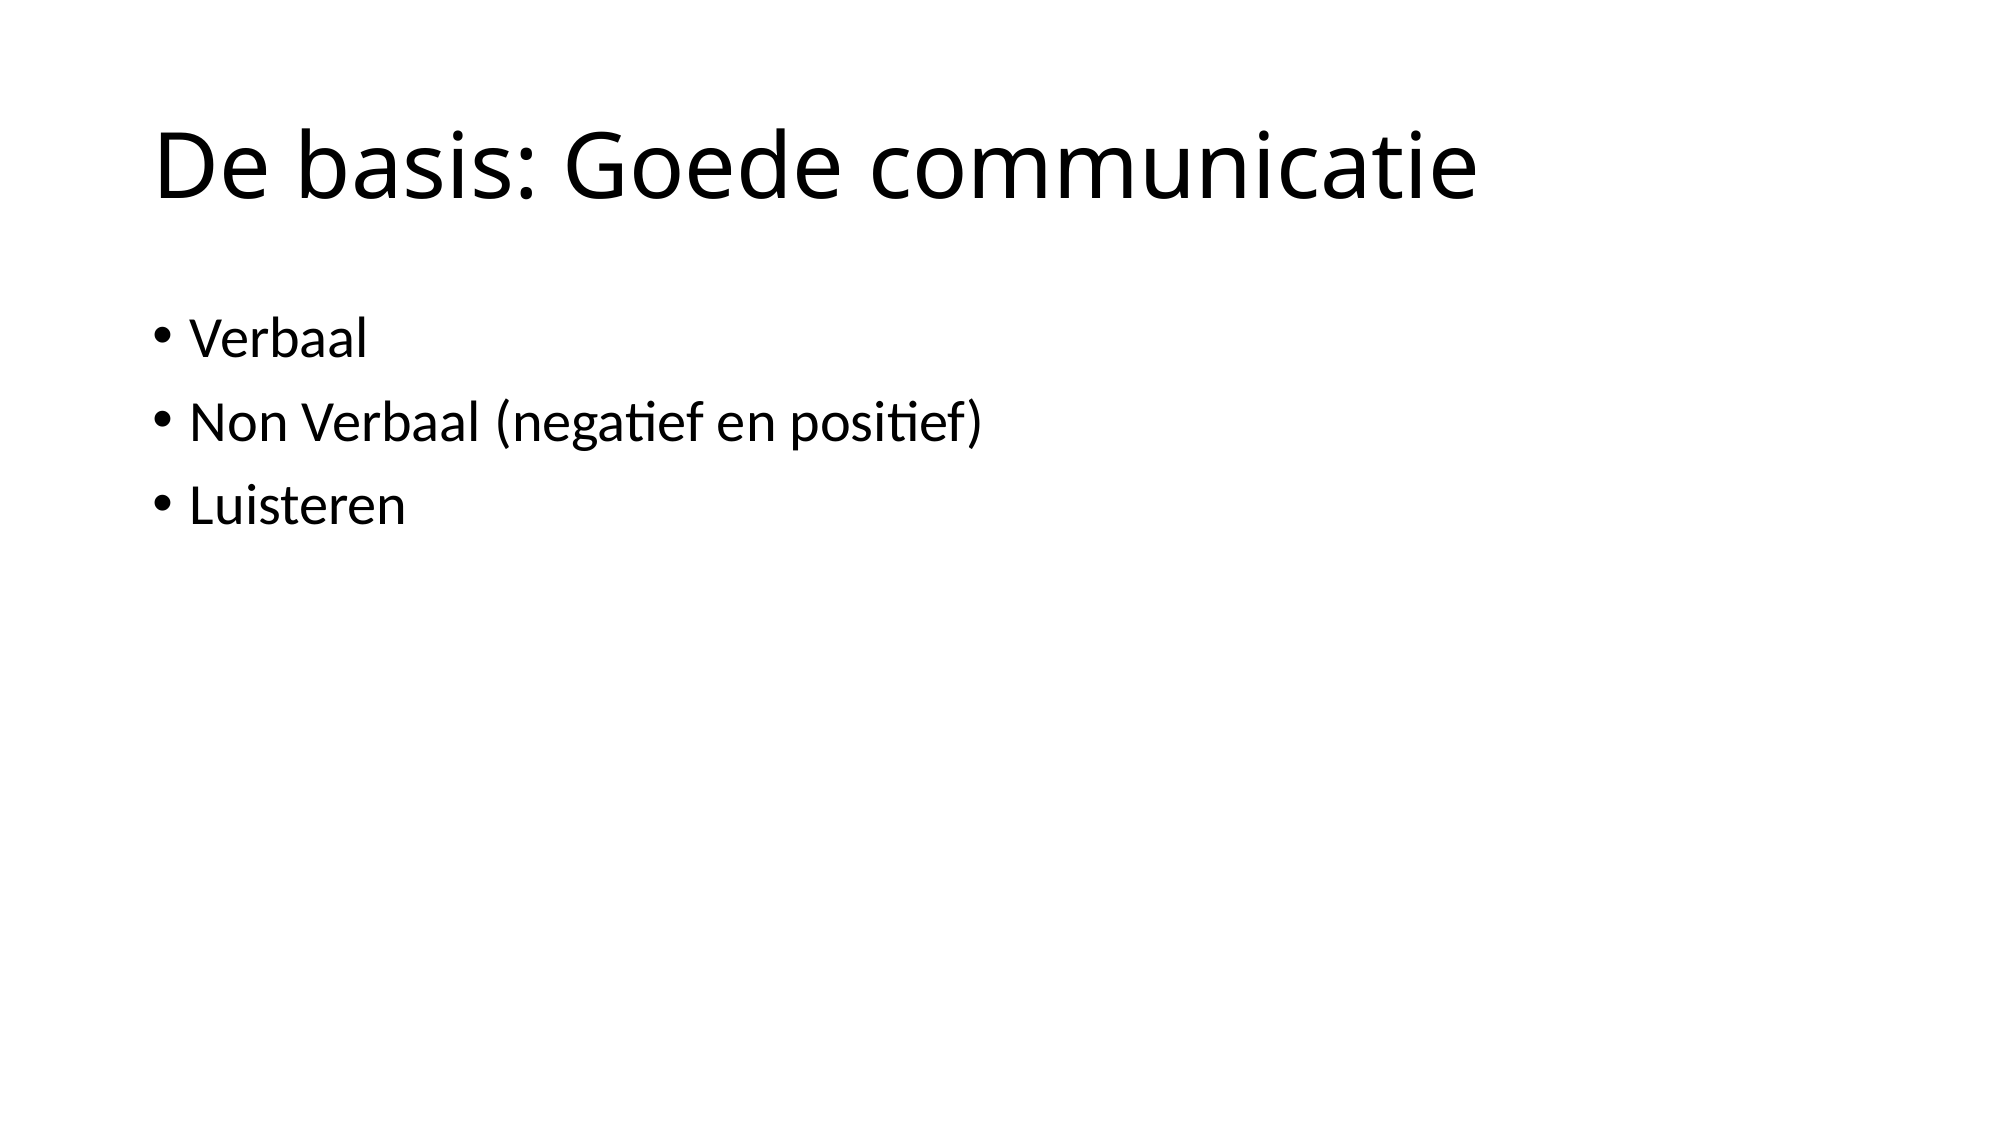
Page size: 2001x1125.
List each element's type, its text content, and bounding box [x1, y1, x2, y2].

title De basis: Goede communicatie [137, 59, 1863, 278]
list Verbaal Non Verbaal (negatief en positief) Luisteren [137, 299, 1863, 1014]
